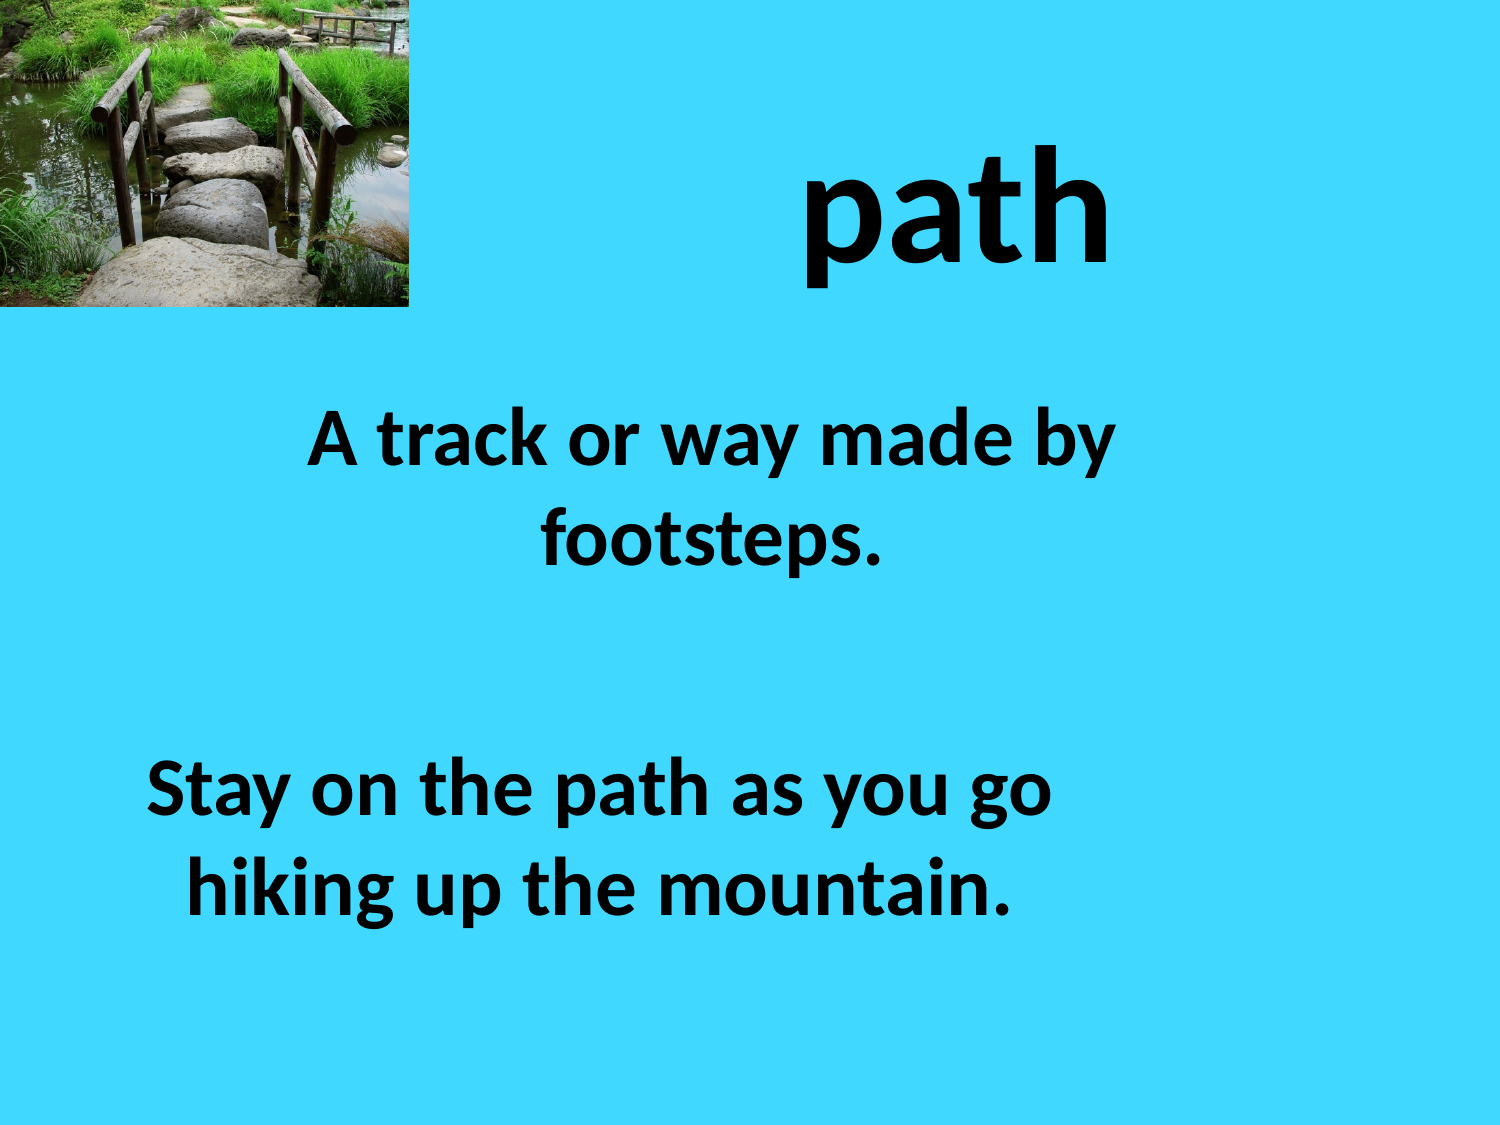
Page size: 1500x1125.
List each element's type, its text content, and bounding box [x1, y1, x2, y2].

subtitle A track or way made by footsteps. [187, 375, 1238, 663]
picture [0, 0, 409, 307]
title path [537, 75, 1375, 317]
text_box Stay on the path as you go hiking up the mountain. [74, 724, 1125, 1013]
